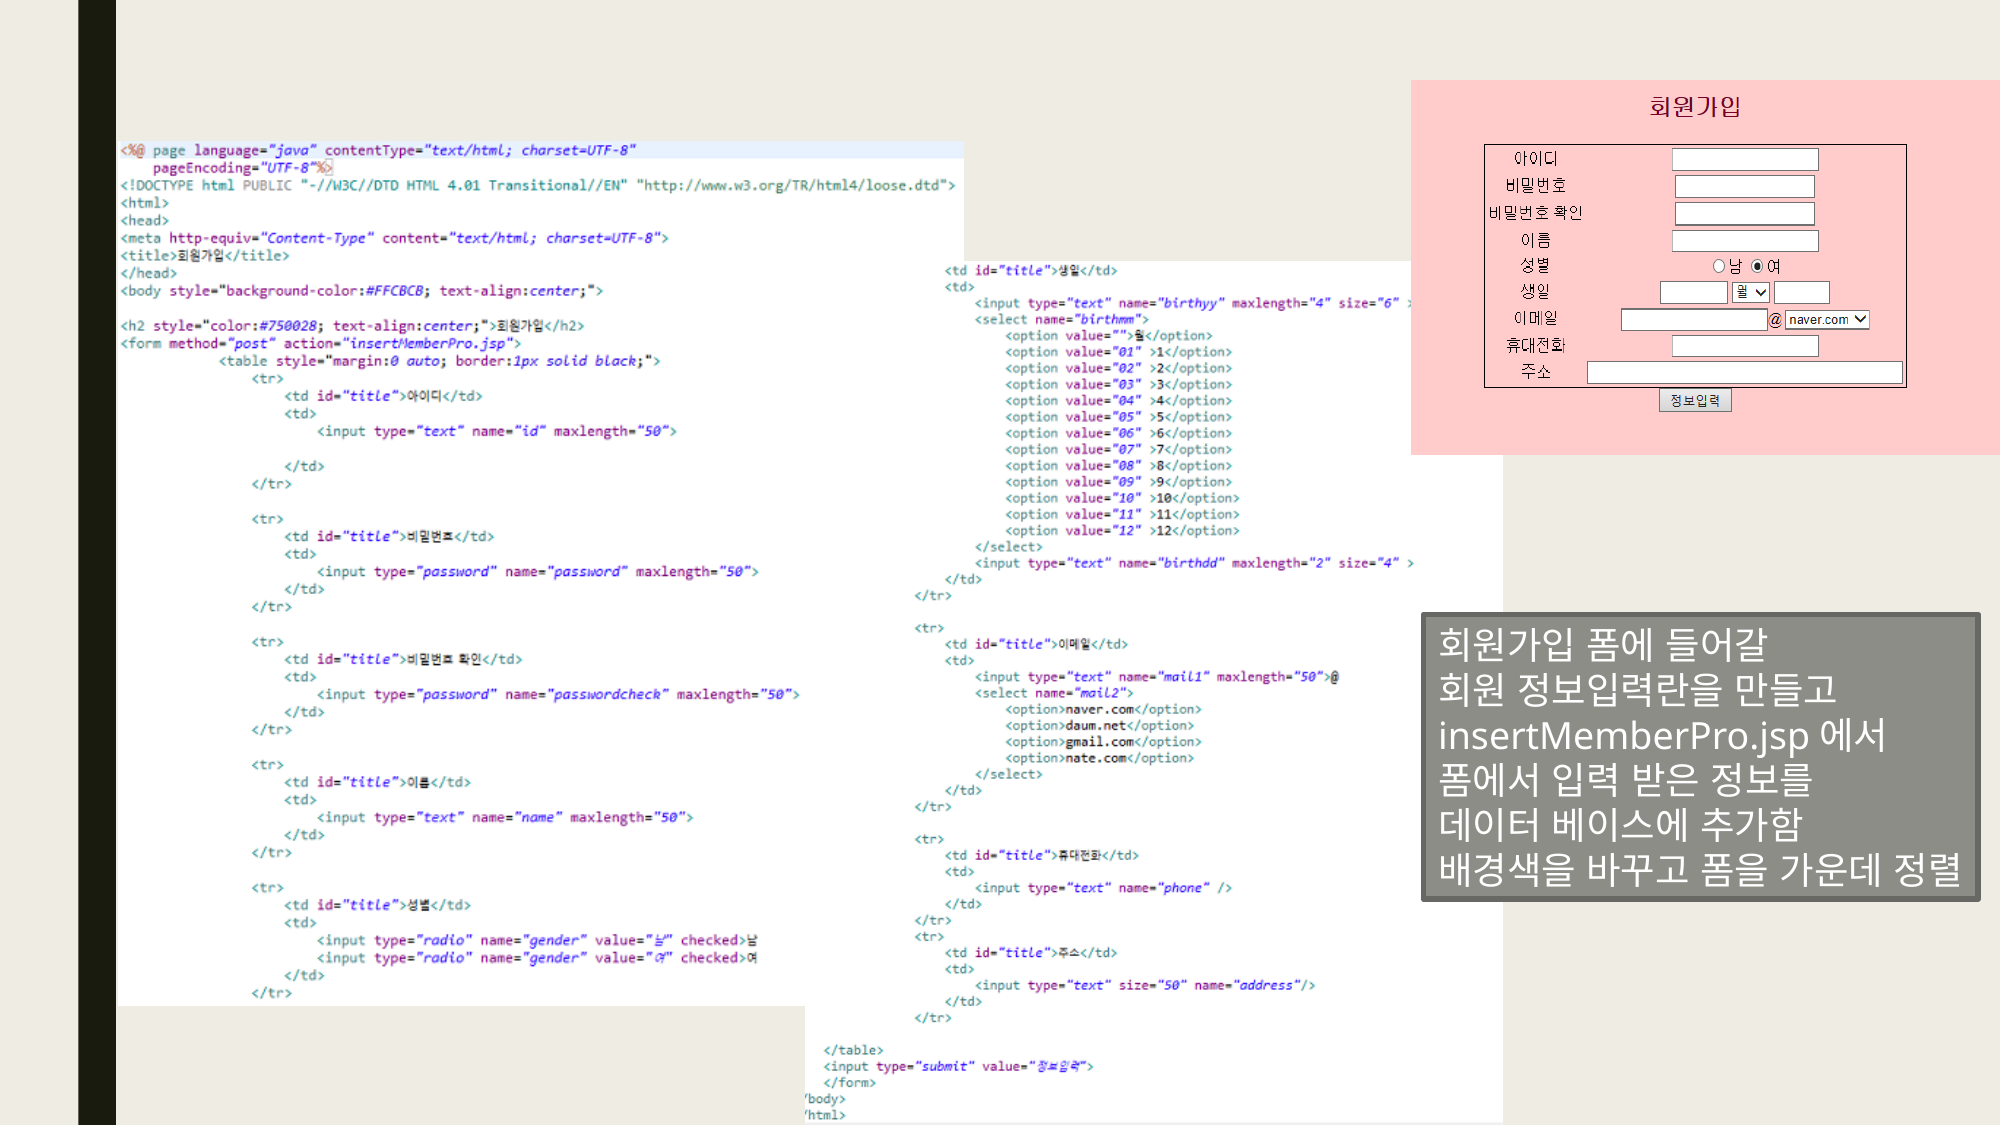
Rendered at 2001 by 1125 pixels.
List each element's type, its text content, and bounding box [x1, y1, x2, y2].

text_box 회원가입 폼에 들어갈 회원 정보입력란을 만들고 insertMemberPro.jsp에서 폼에서 입력 받은 정보를 데이터 베이스에 추가함 배경색을 바꾸고 폼을 가운데 정렬 [1503, 612, 1981, 902]
picture [118, 80, 2000, 1125]
